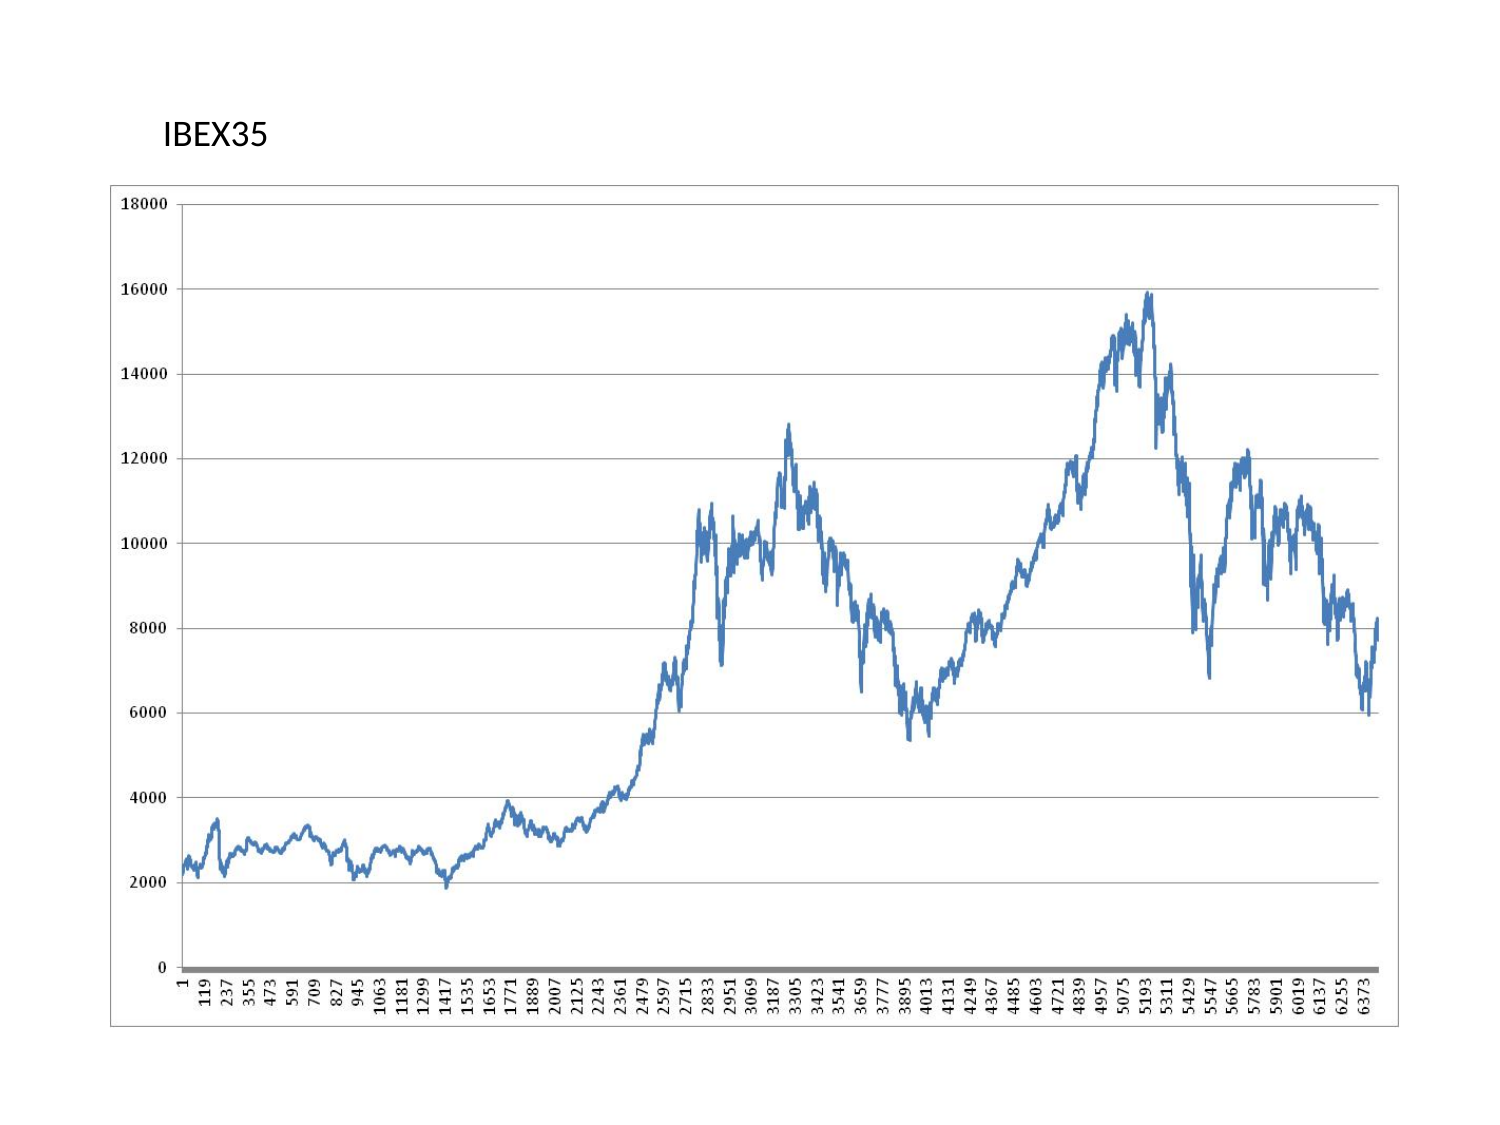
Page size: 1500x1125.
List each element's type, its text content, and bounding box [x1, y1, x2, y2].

picture [109, 184, 1400, 1028]
text_box IBEX35 [148, 101, 284, 162]
